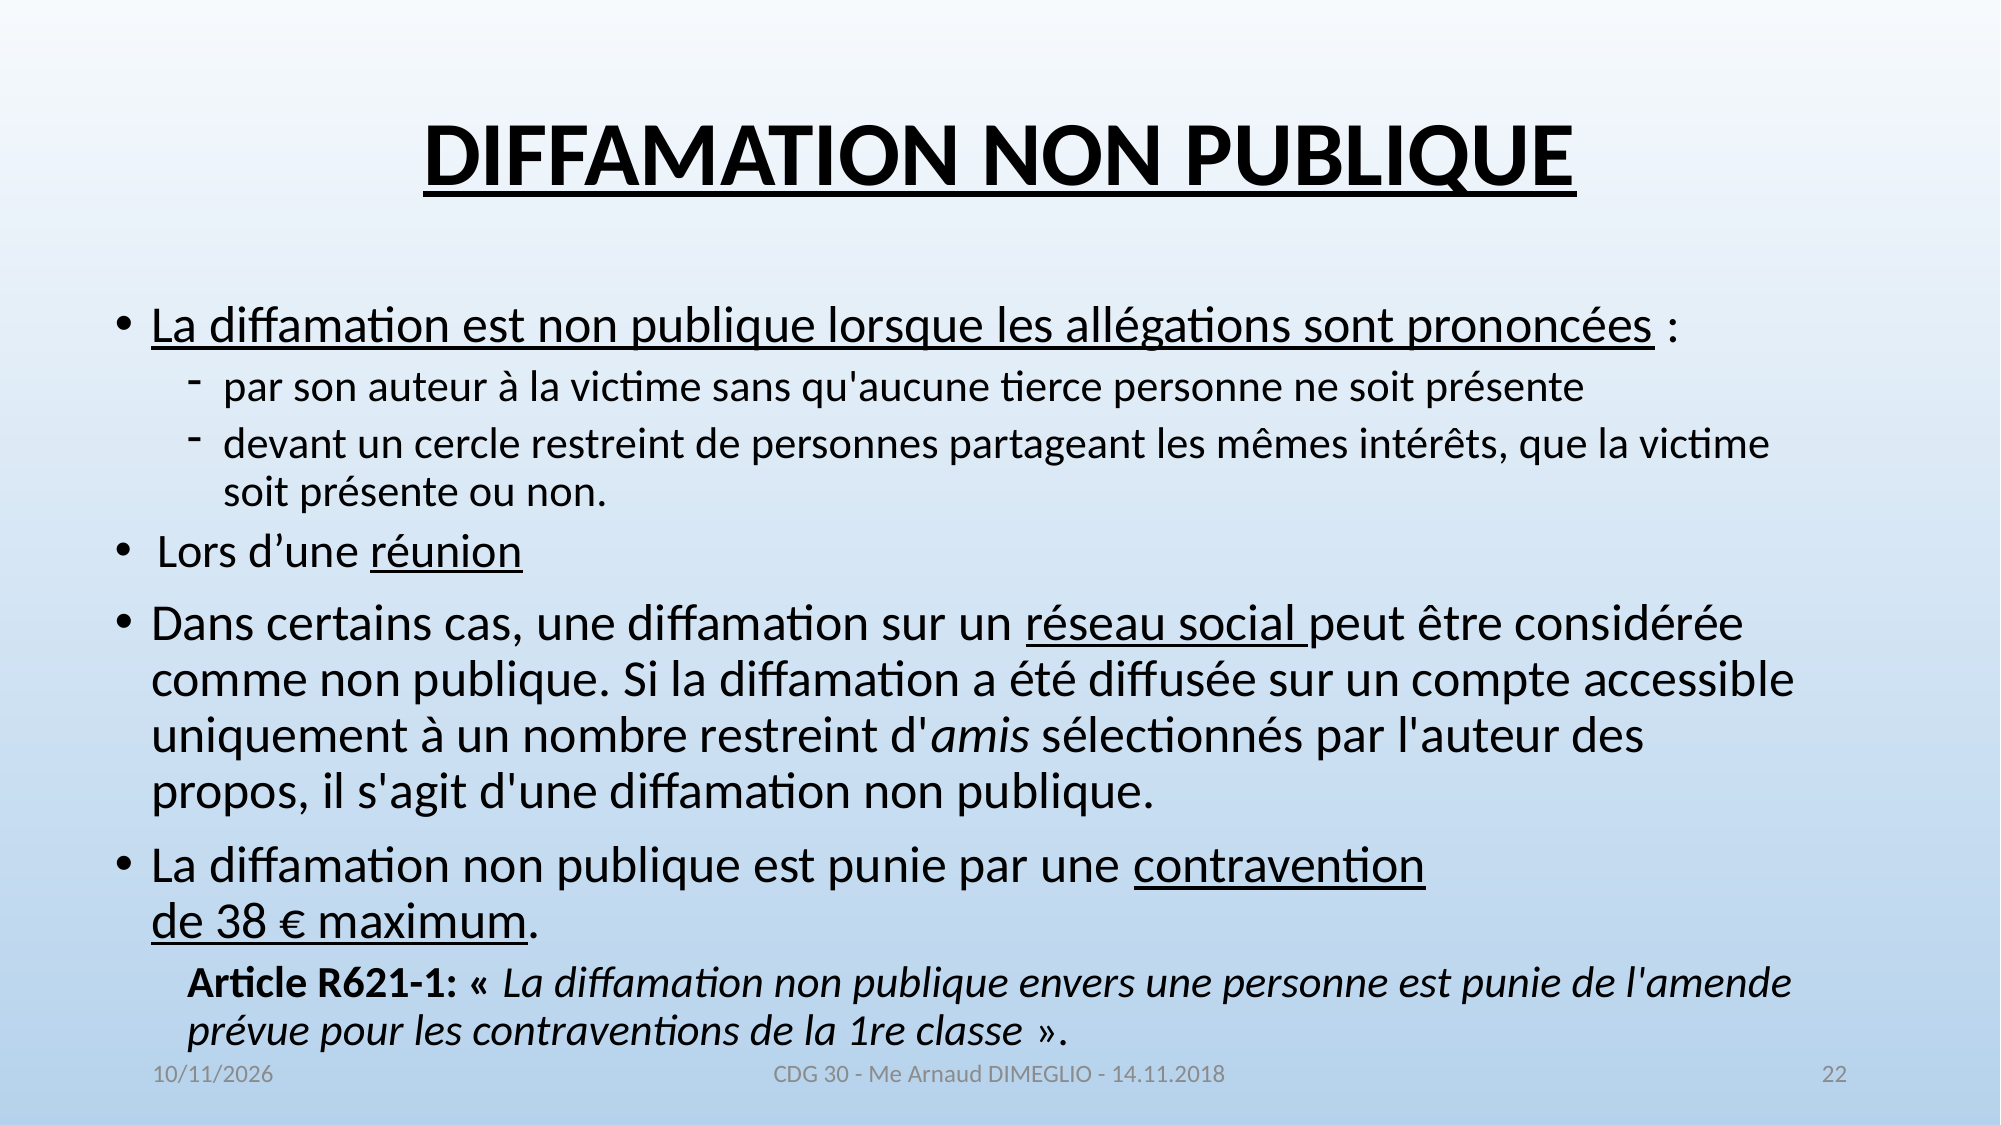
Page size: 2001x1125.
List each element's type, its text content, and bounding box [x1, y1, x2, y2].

title DIFFAMATION NON PUBLIQUE [137, 59, 1863, 252]
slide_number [137, 1042, 588, 1103]
list La diffamation est non publique lorsque les allégations sont prononcées : par son auteur à la victime sans qu'aucune tierce personne ne soit présente devant un cercle restreint de personnes partageant les mêmes intérêts, que la victime soit présente ou non. Lors d’une réunion Dans certains cas, une diffamation sur un réseau social peut être considérée comme non publique. Si la diffamation a été diffusée sur un compte accessible uniquement à un nombre restreint d'amis sélectionnés par l'auteur des propos, il s'agit d'une diffamation non publique. La diffamation non publique est punie par une contravention de 38 € maximum. Article R621-1: « La diffamation non publique envers une personne est punie de l'amende prévue pour les contraventions de la 1re classe ». [99, 210, 1825, 1066]
footer CDG 30 - Me Arnaud DIMEGLIO - 14.11.2018 [662, 1042, 1338, 1103]
slide_number 22 [1412, 1042, 1863, 1103]
